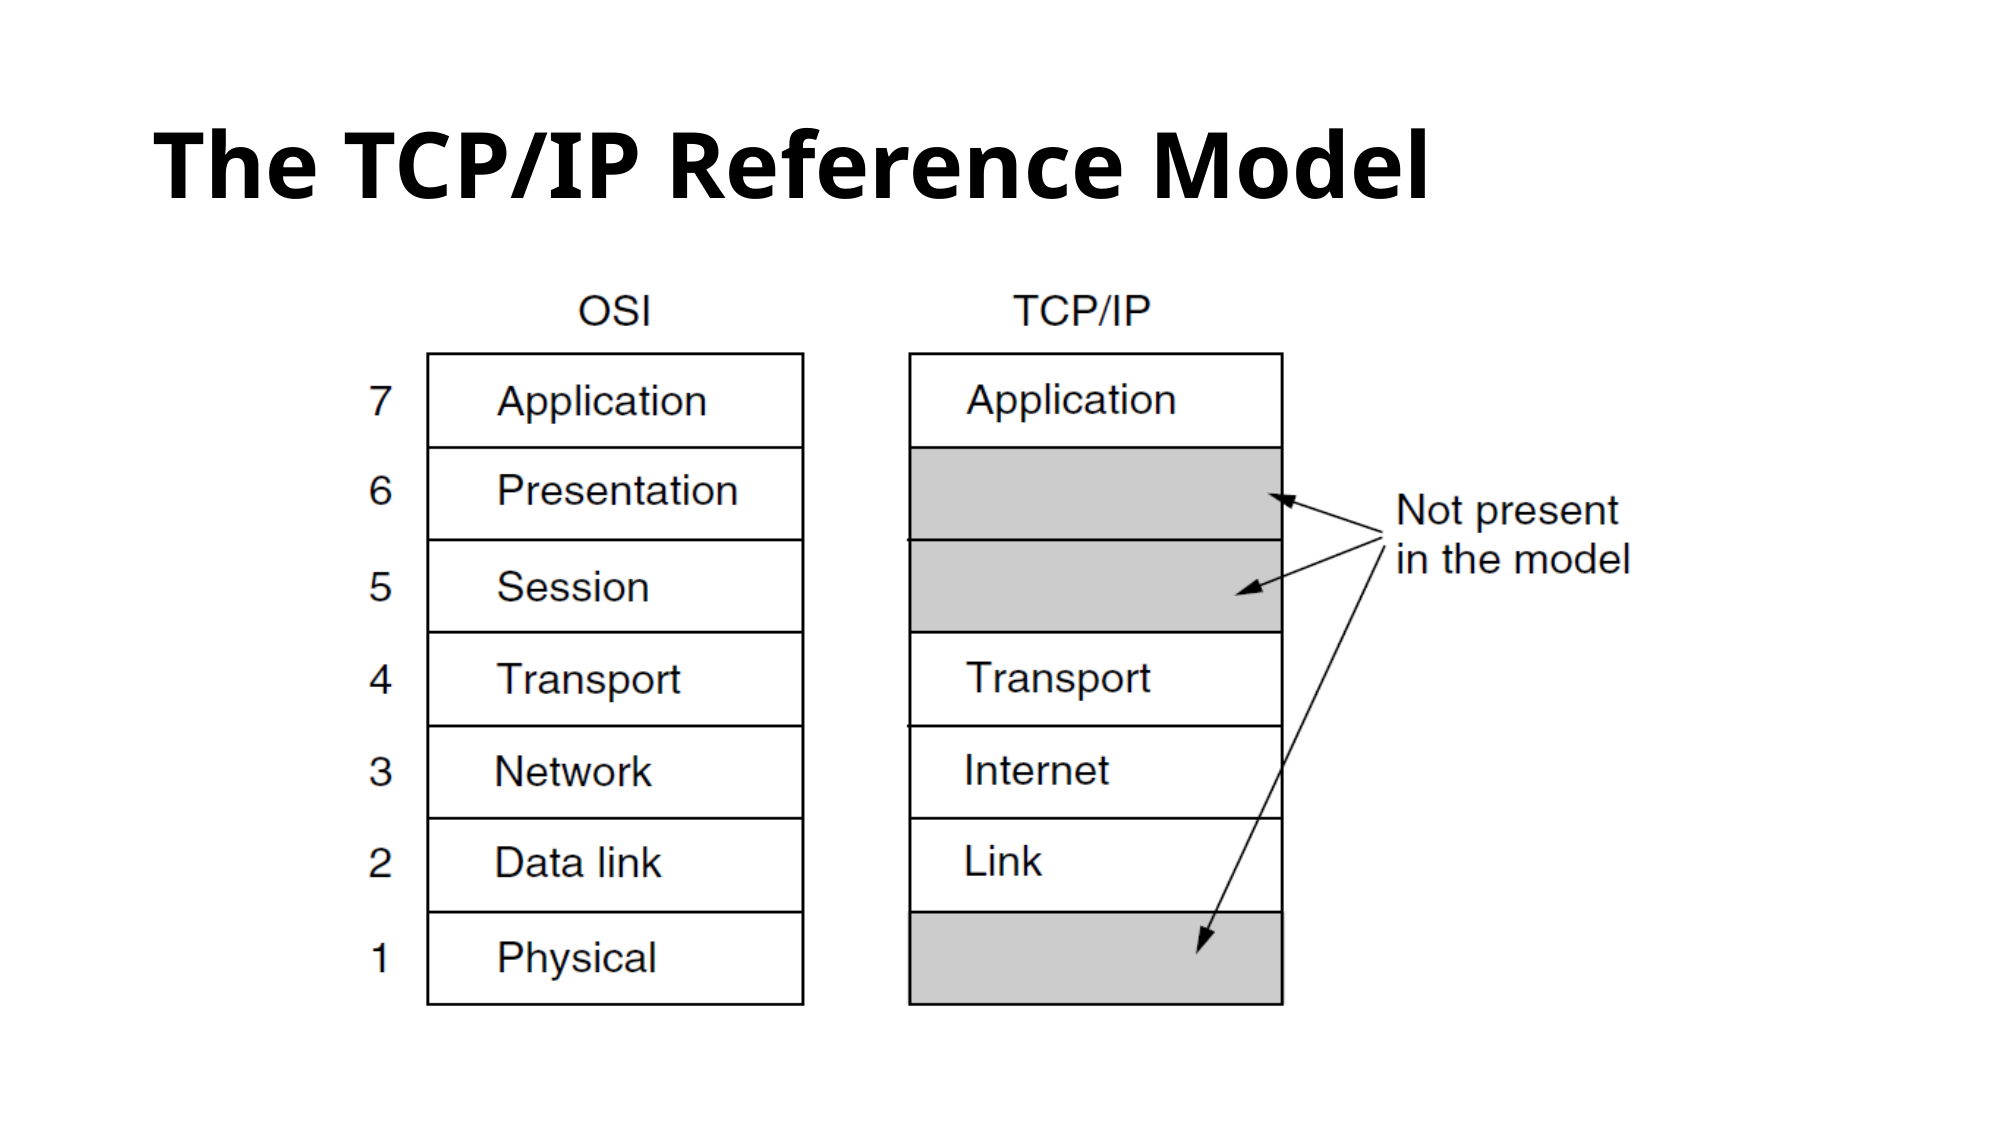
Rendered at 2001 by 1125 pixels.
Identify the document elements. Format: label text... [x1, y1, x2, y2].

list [343, 277, 1639, 1026]
title The TCP/IP Reference Model [137, 59, 1863, 278]
